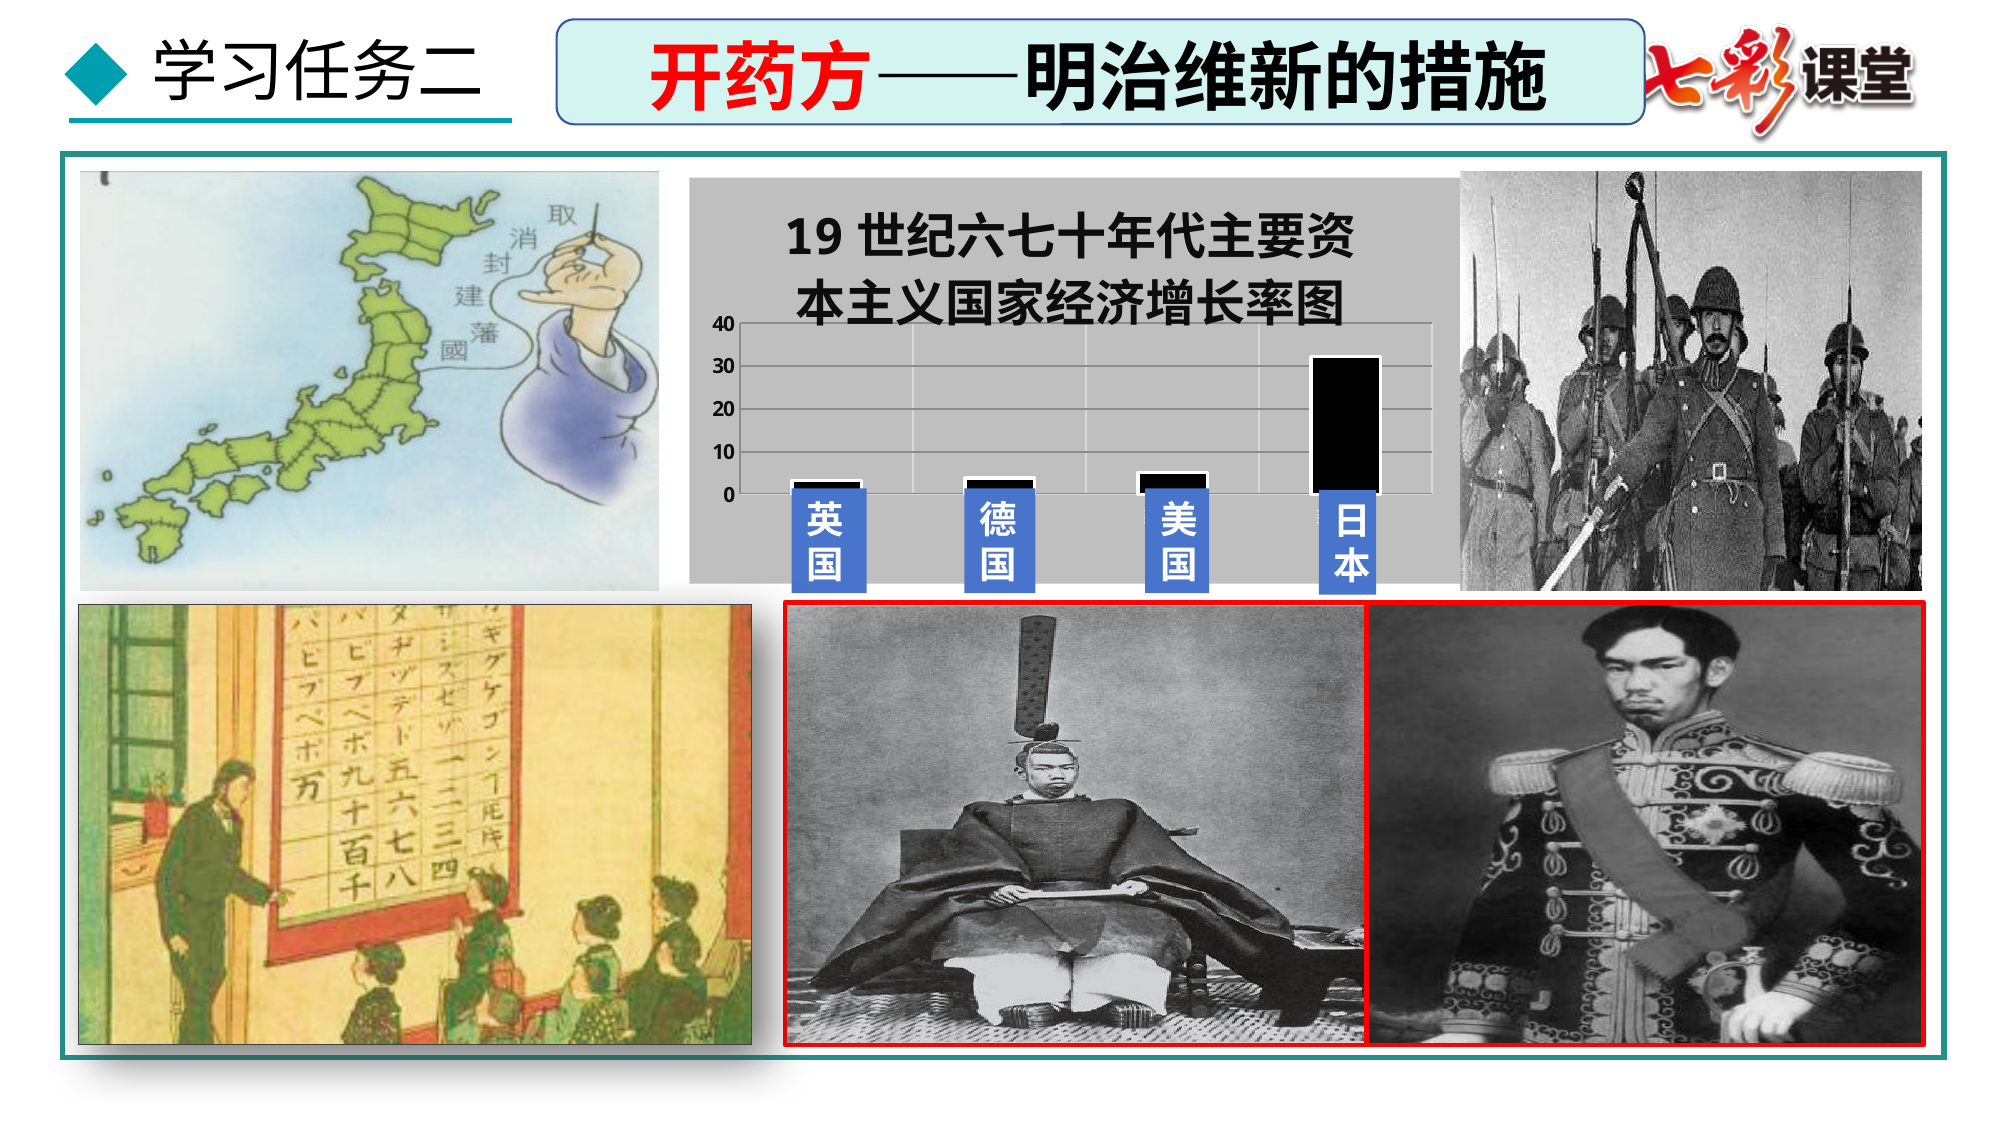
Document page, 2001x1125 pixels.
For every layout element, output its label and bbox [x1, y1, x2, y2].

picture [80, 170, 659, 591]
picture [1460, 170, 1922, 591]
picture [77, 604, 753, 1045]
text_box [688, 177, 1462, 597]
text_box [556, 18, 1646, 125]
text_box [786, 604, 1922, 1044]
picture [1614, 19, 1923, 144]
